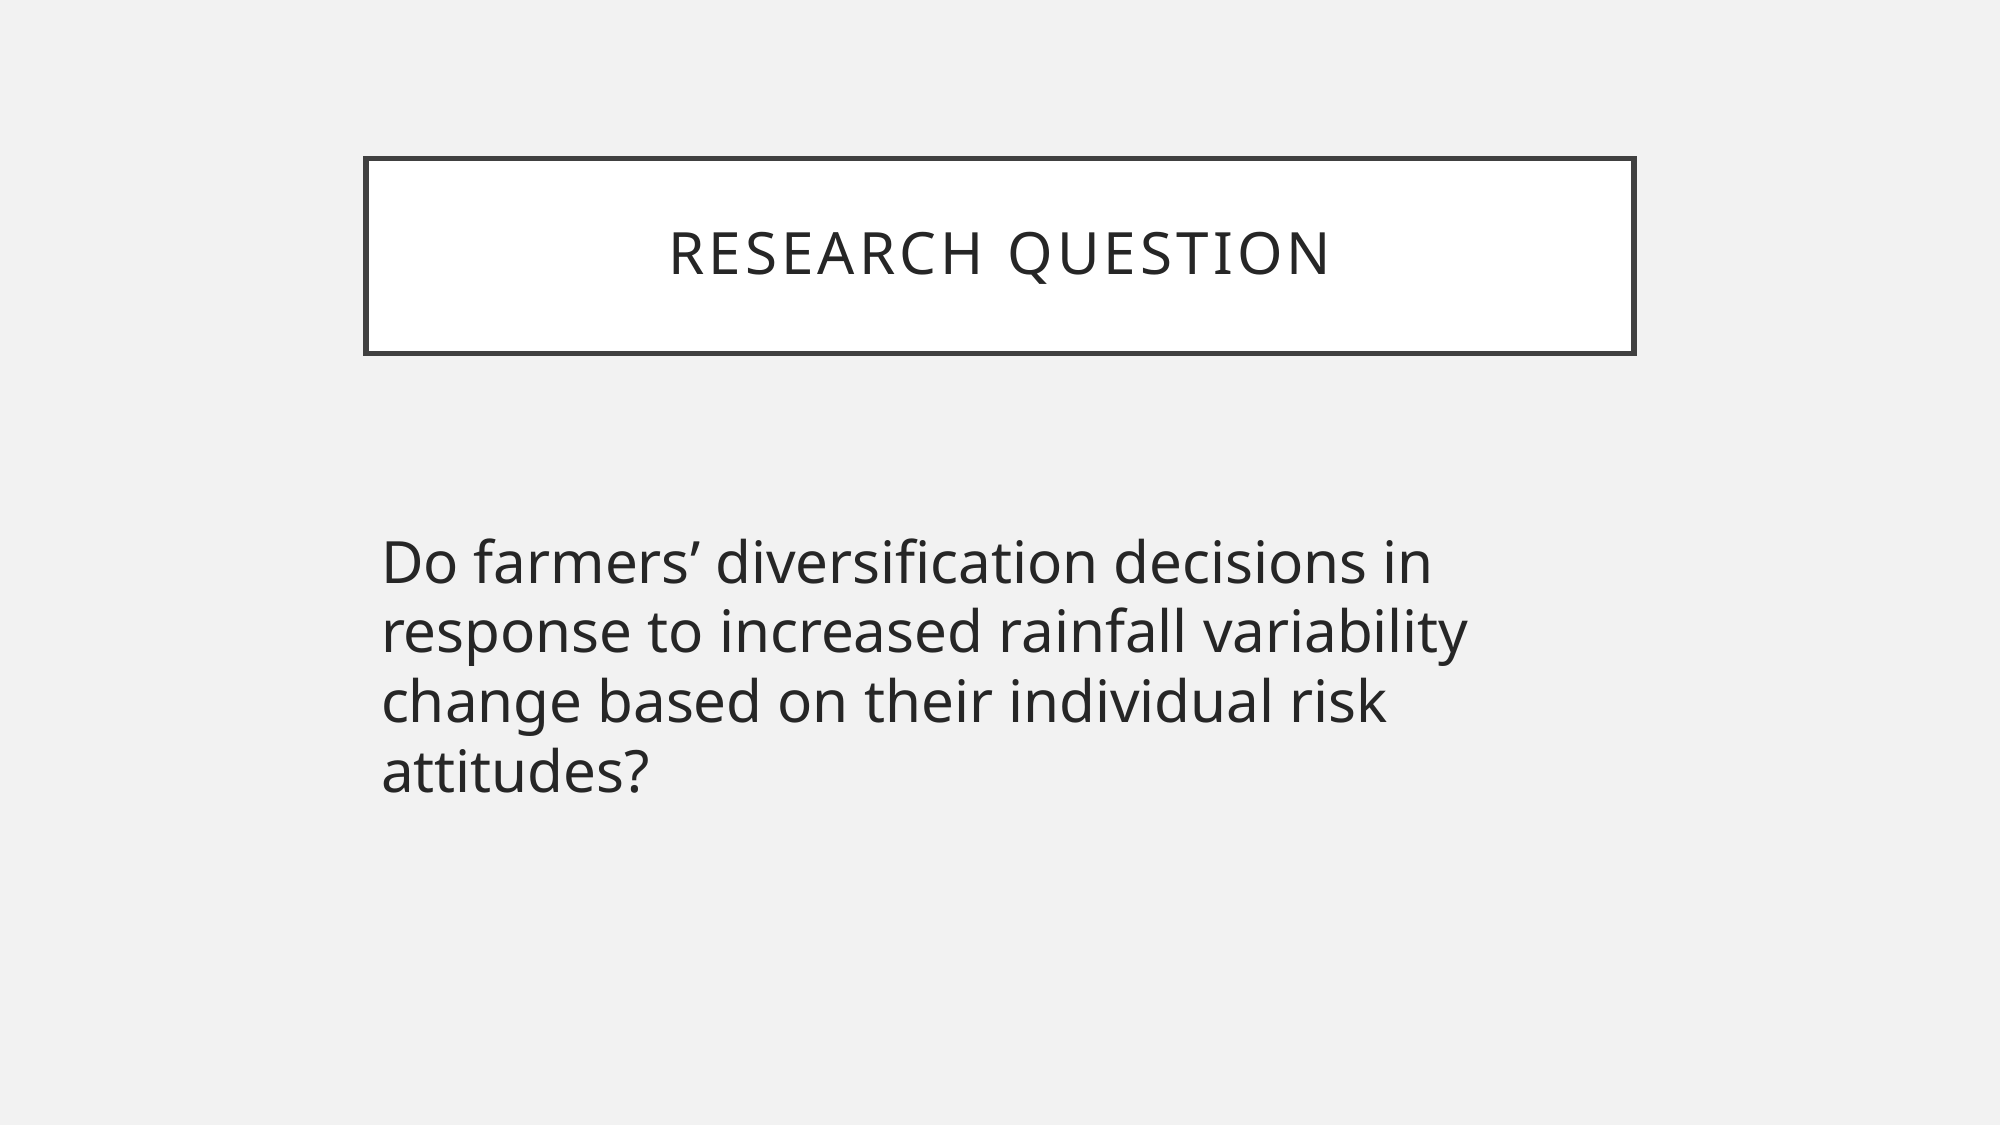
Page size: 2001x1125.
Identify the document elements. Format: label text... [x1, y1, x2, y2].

list Do farmers’ diversification decisions in response to increased rainfall variability change based on their individual risk attitudes? [366, 517, 1634, 1027]
title Research question [363, 156, 1637, 356]
